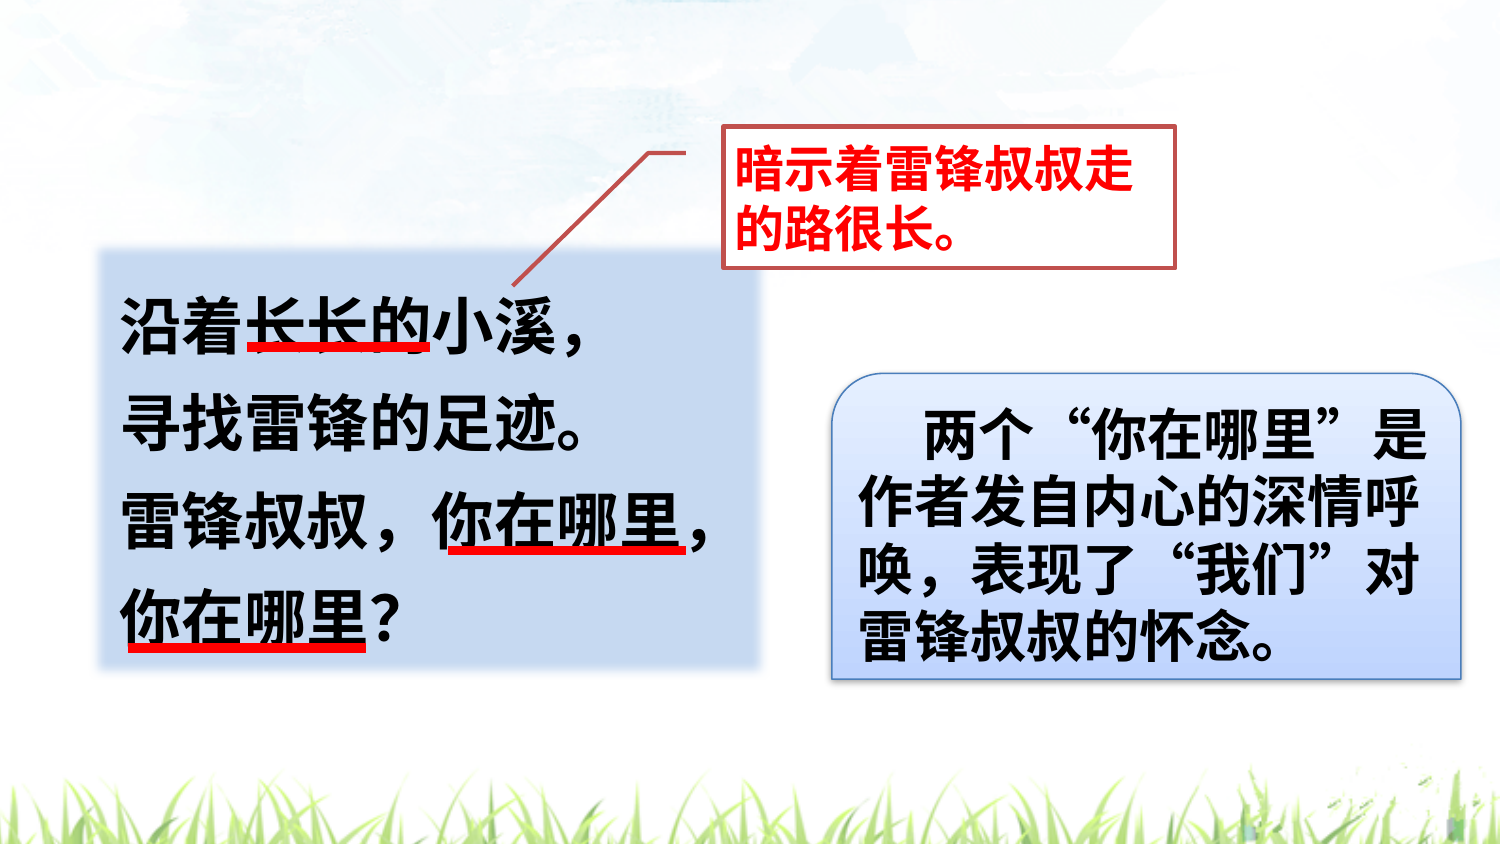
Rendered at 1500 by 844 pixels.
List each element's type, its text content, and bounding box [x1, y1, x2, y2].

text_box 暗示着雷锋叔叔走的路很长。 [721, 124, 1177, 270]
text_box 沿着长长的小溪， 寻找雷锋的足迹。 雷锋叔叔，你在哪里， 你在哪里？ [106, 257, 752, 662]
text_box 两个“你在哪里”是作者发自内心的深情呼唤，表现了“我们”对雷锋叔叔的怀念。 [831, 372, 1462, 680]
text_box 暗示着雷锋叔叔走的路很长。 [511, 150, 686, 288]
picture [0, 0, 1500, 844]
